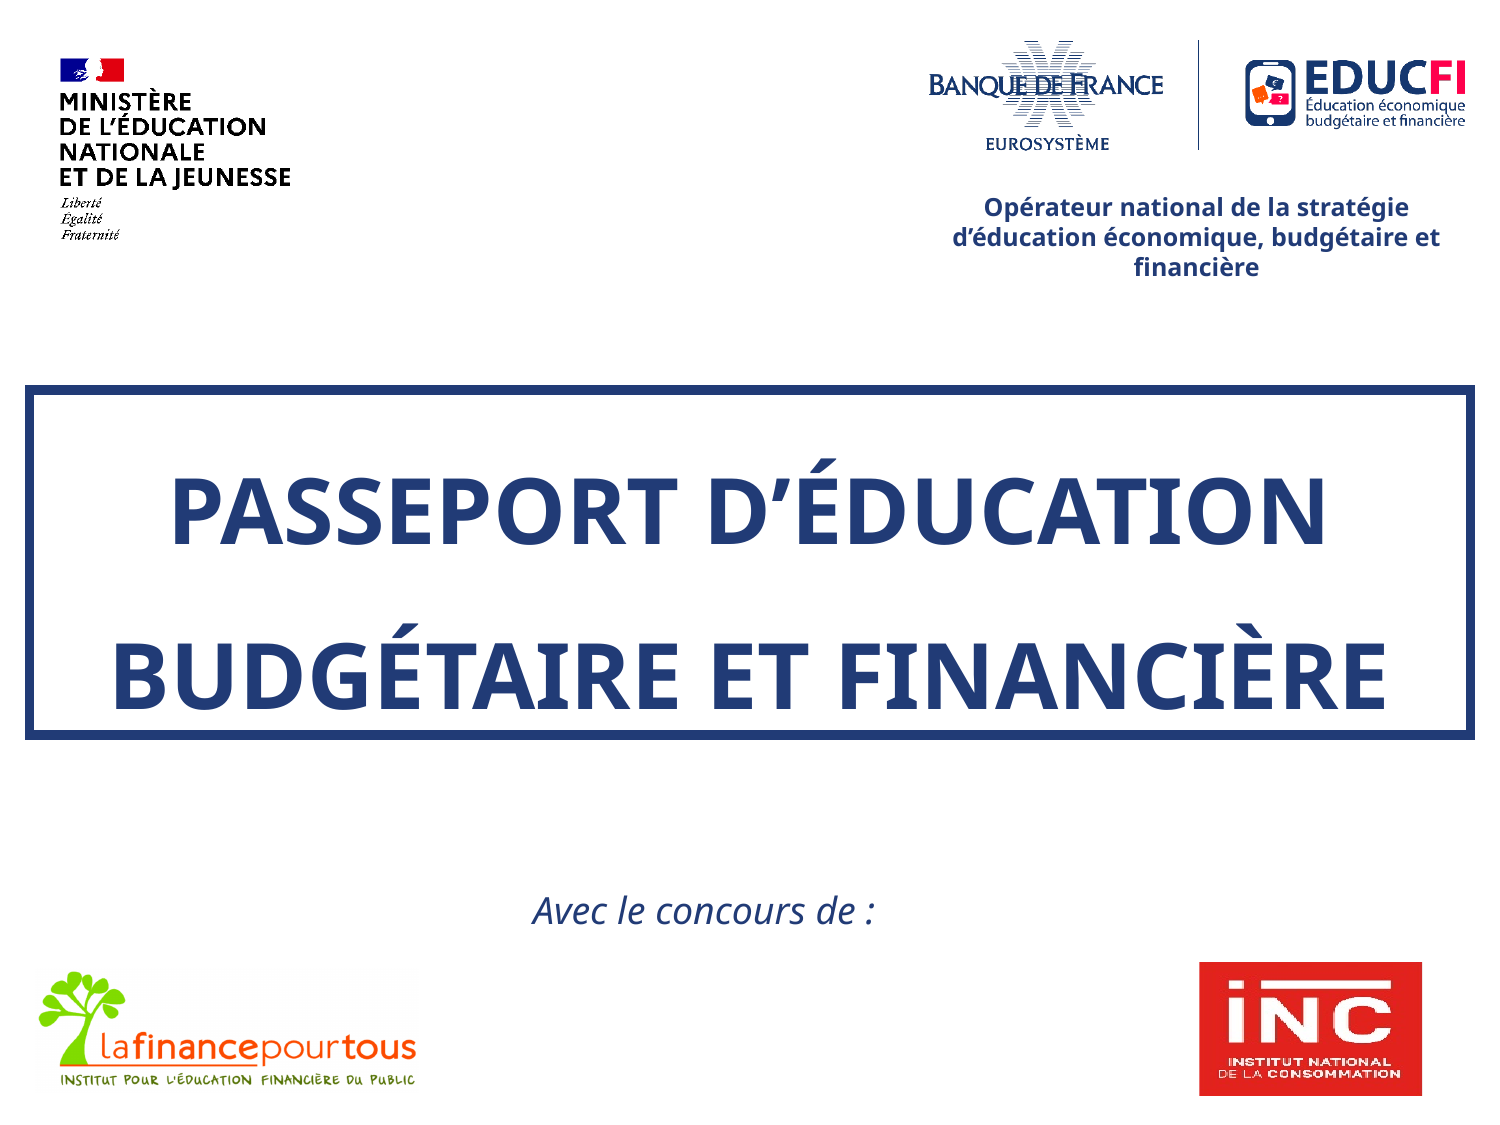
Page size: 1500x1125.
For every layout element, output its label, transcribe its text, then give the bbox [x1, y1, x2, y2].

text_box Opérateur national de la stratégie d’éducation économique, budgétaire et financière [913, 184, 1481, 290]
picture [35, 968, 419, 1093]
picture [37, 34, 314, 262]
picture [915, 25, 1479, 163]
text_box Avec le concours de : [525, 879, 1027, 940]
text_box PASSEPORT D’ÉDUCATION BUDGÉTAIRE ET FINANCIÈRE [29, 390, 1471, 735]
picture [1199, 962, 1423, 1097]
